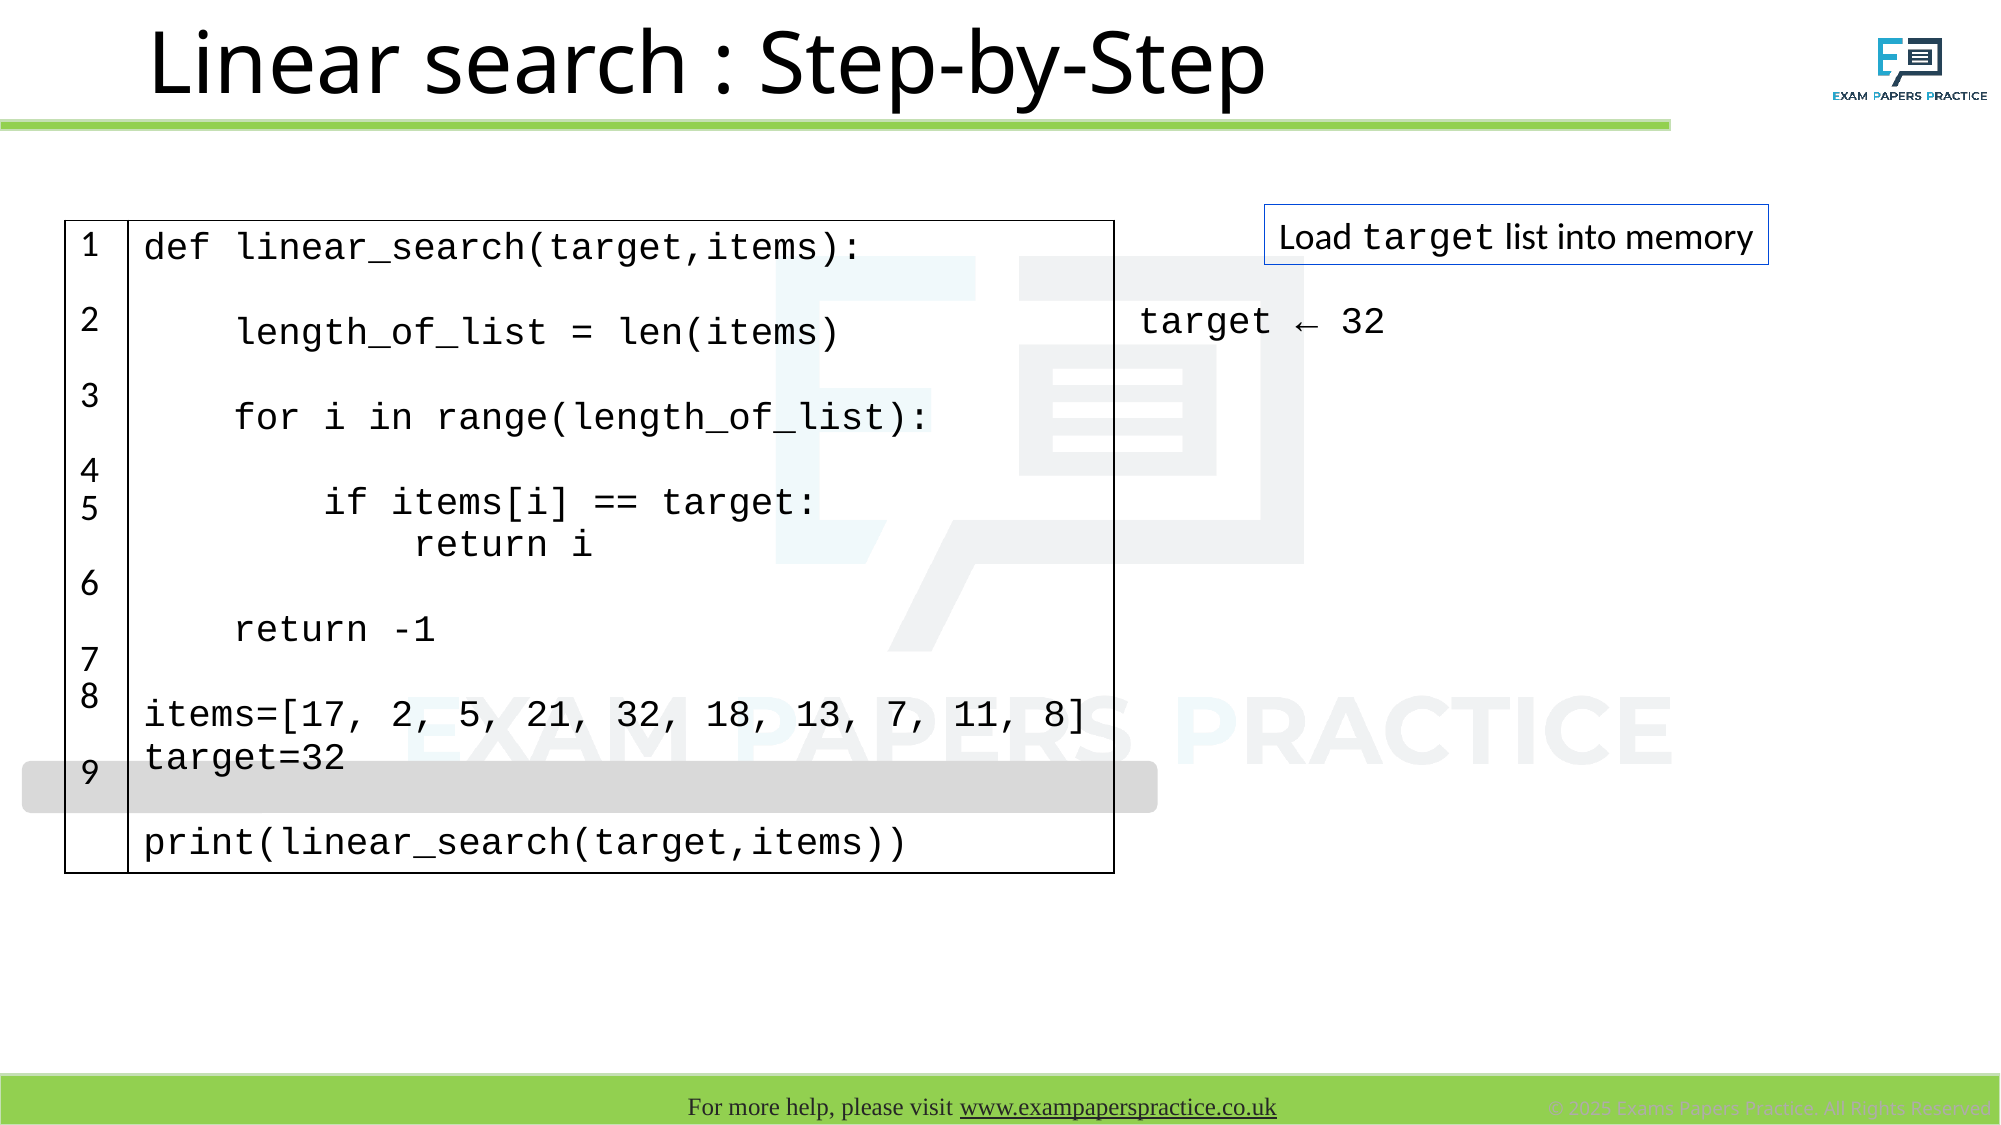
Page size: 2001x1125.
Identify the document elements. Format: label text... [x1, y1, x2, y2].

title Linear search : Step-by-Step [132, 11, 1858, 121]
text_box target ← 32 [1123, 289, 1401, 349]
text_box Load target list into memory [1264, 204, 1769, 265]
text_box [20, 759, 64, 815]
table_header 1 2 3 4 5 6 7 8 9 [66, 221, 127, 872]
table_header def linear_search(target,items): length_of_list = len(items) for i in range(length_of_list): if items[i] == target: return i return -1 items=[17, 2, 5, 21, 32, 18, 13, 7, 11, 8] target=32 print(linear_search(target,items)) [129, 221, 1113, 872]
text_box [1115, 759, 1159, 814]
